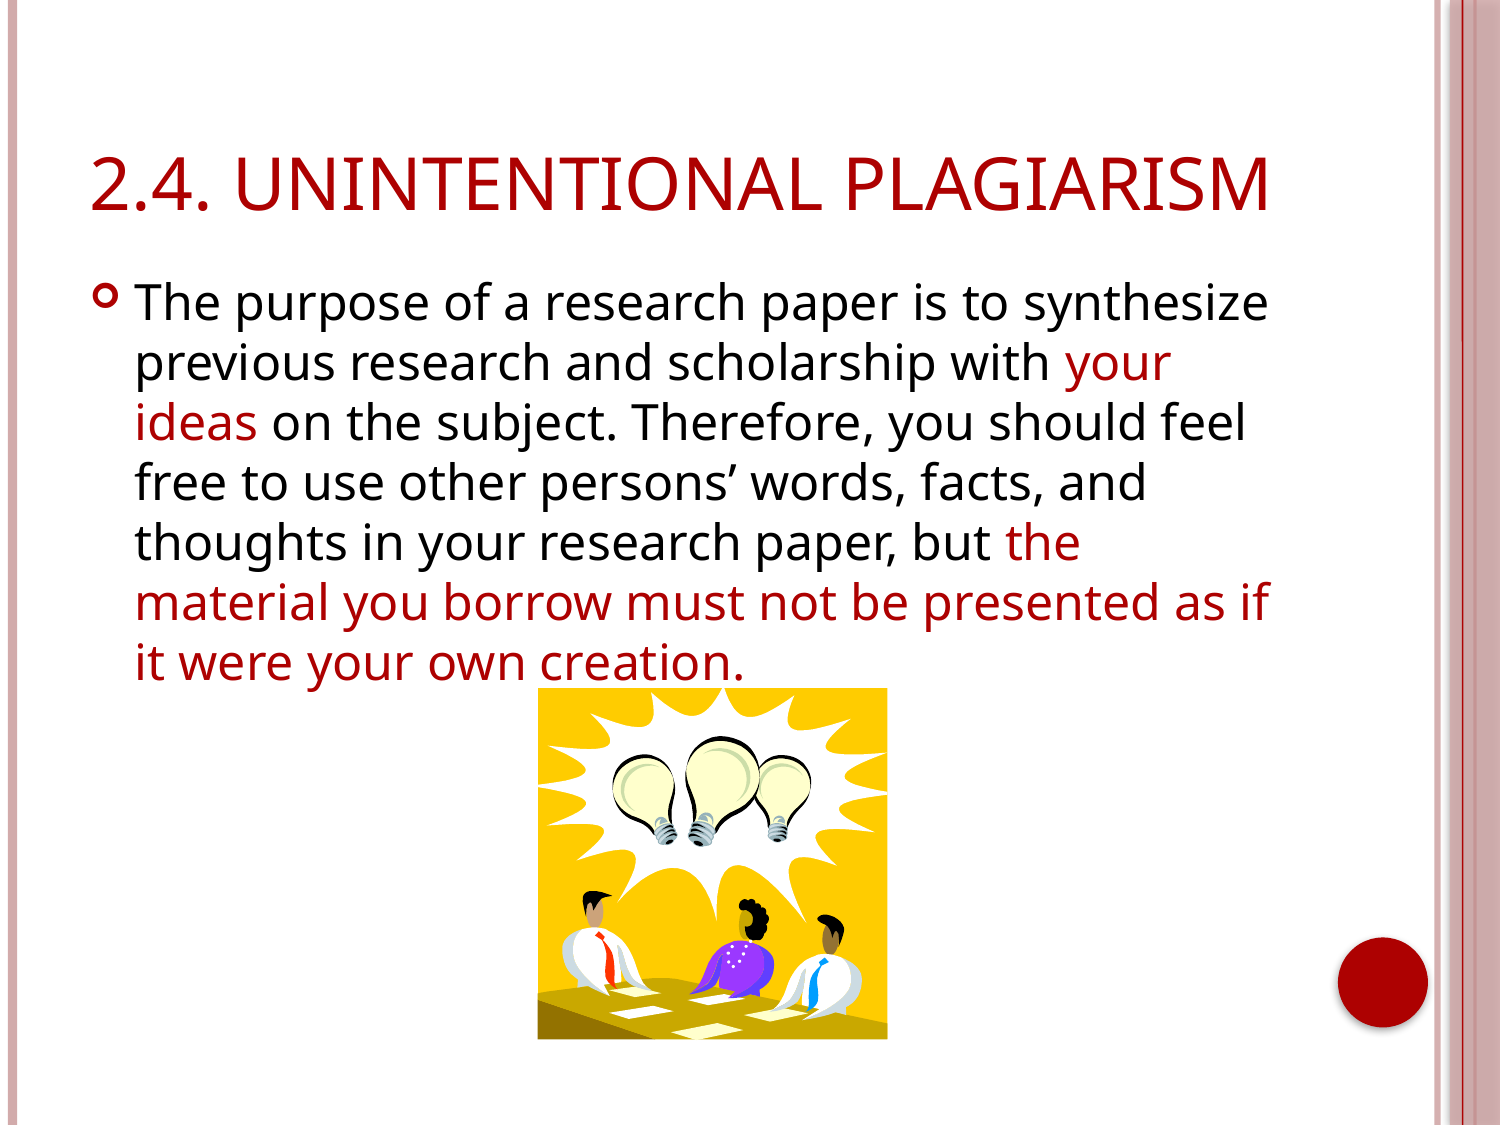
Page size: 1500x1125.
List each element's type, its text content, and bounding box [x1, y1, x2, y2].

list The purpose of a research paper is to synthesize previous research and scholarship with your ideas on the subject. Therefore, you should feel free to use other persons’ words, facts, and thoughts in your research paper, but the material you borrow must not be presented as if it were your own creation. [75, 262, 1300, 1062]
picture [536, 686, 889, 1041]
title 2.4. Unintentional Plagiarism [75, 45, 1300, 233]
